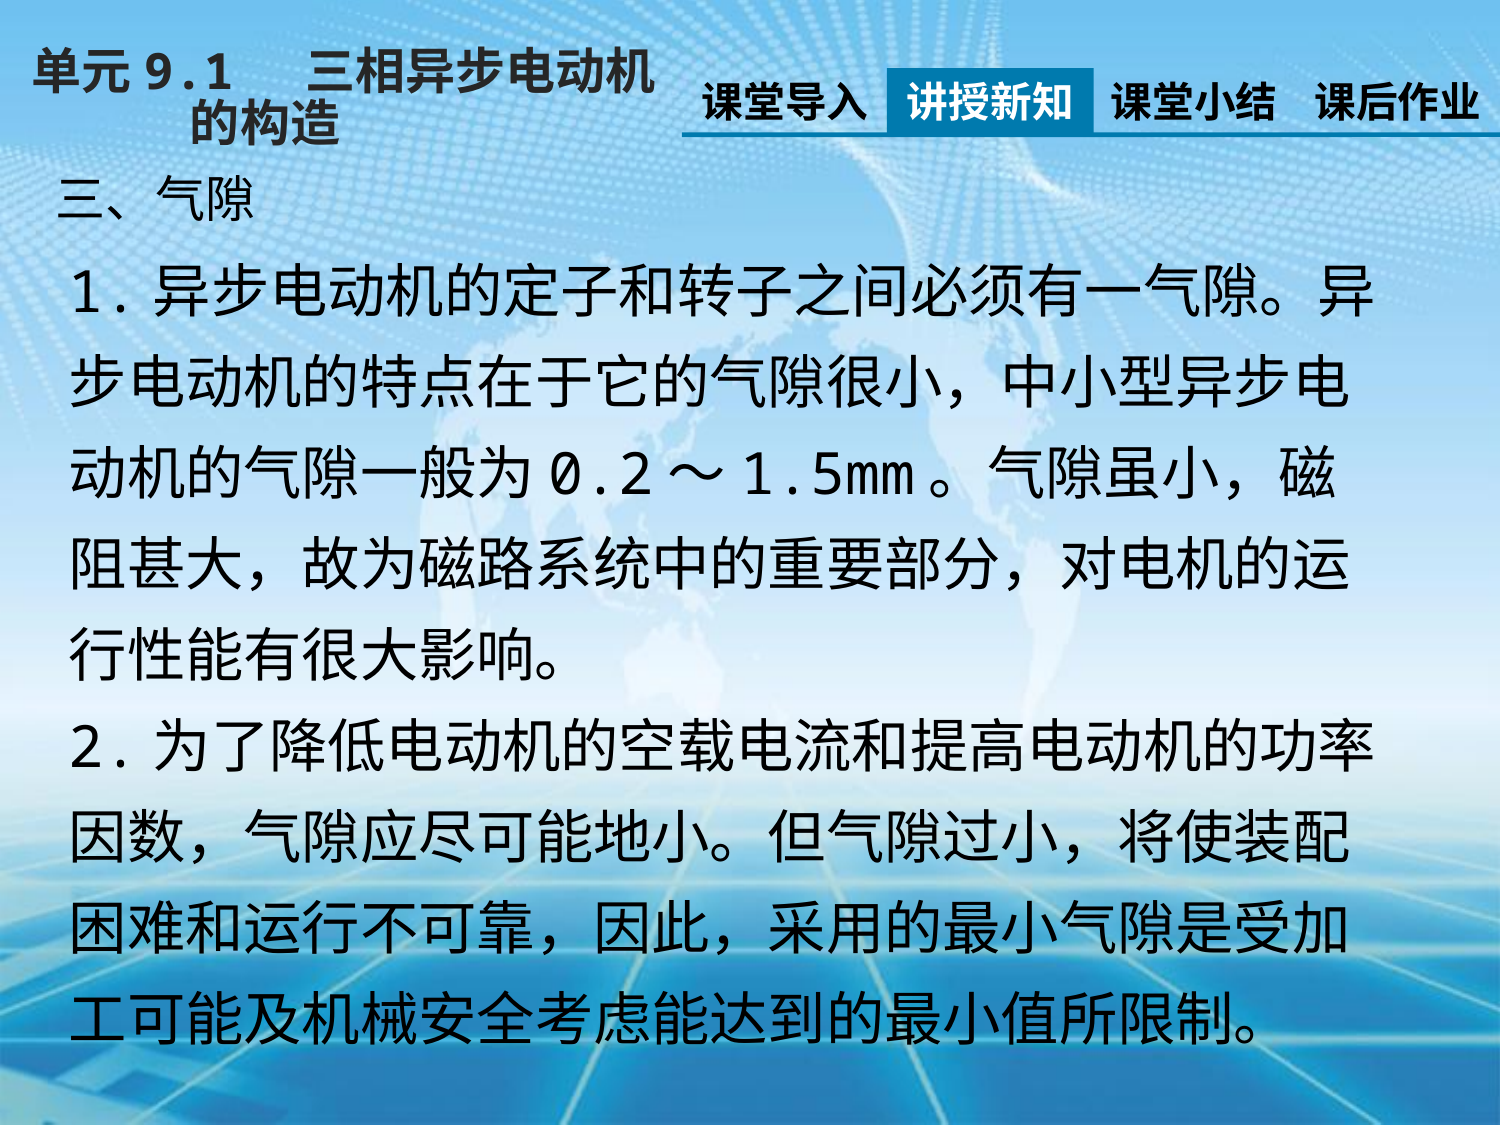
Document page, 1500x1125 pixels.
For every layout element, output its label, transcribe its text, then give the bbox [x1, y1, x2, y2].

picture [0, 0, 1500, 1125]
text_box 1.异步电动机的定子和转子之间必须有一气隙。异步电动机的特点在于它的气隙很小，中小型异步电动机的气隙一般为0.2～1.5mm。气隙虽小，磁阻甚大，故为磁路系统中的重要部分，对电机的运行性能有很大影响。 2.为了降低电动机的空载电流和提高电动机的功率因数，气隙应尽可能地小。但气隙过小，将使装配困难和运行不可靠，因此，采用的最小气隙是受加工可能及机械安全考虑能达到的最小值所限制。 [54, 225, 1405, 1059]
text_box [16, 39, 1500, 160]
text_box 三、气隙 [40, 160, 1391, 348]
